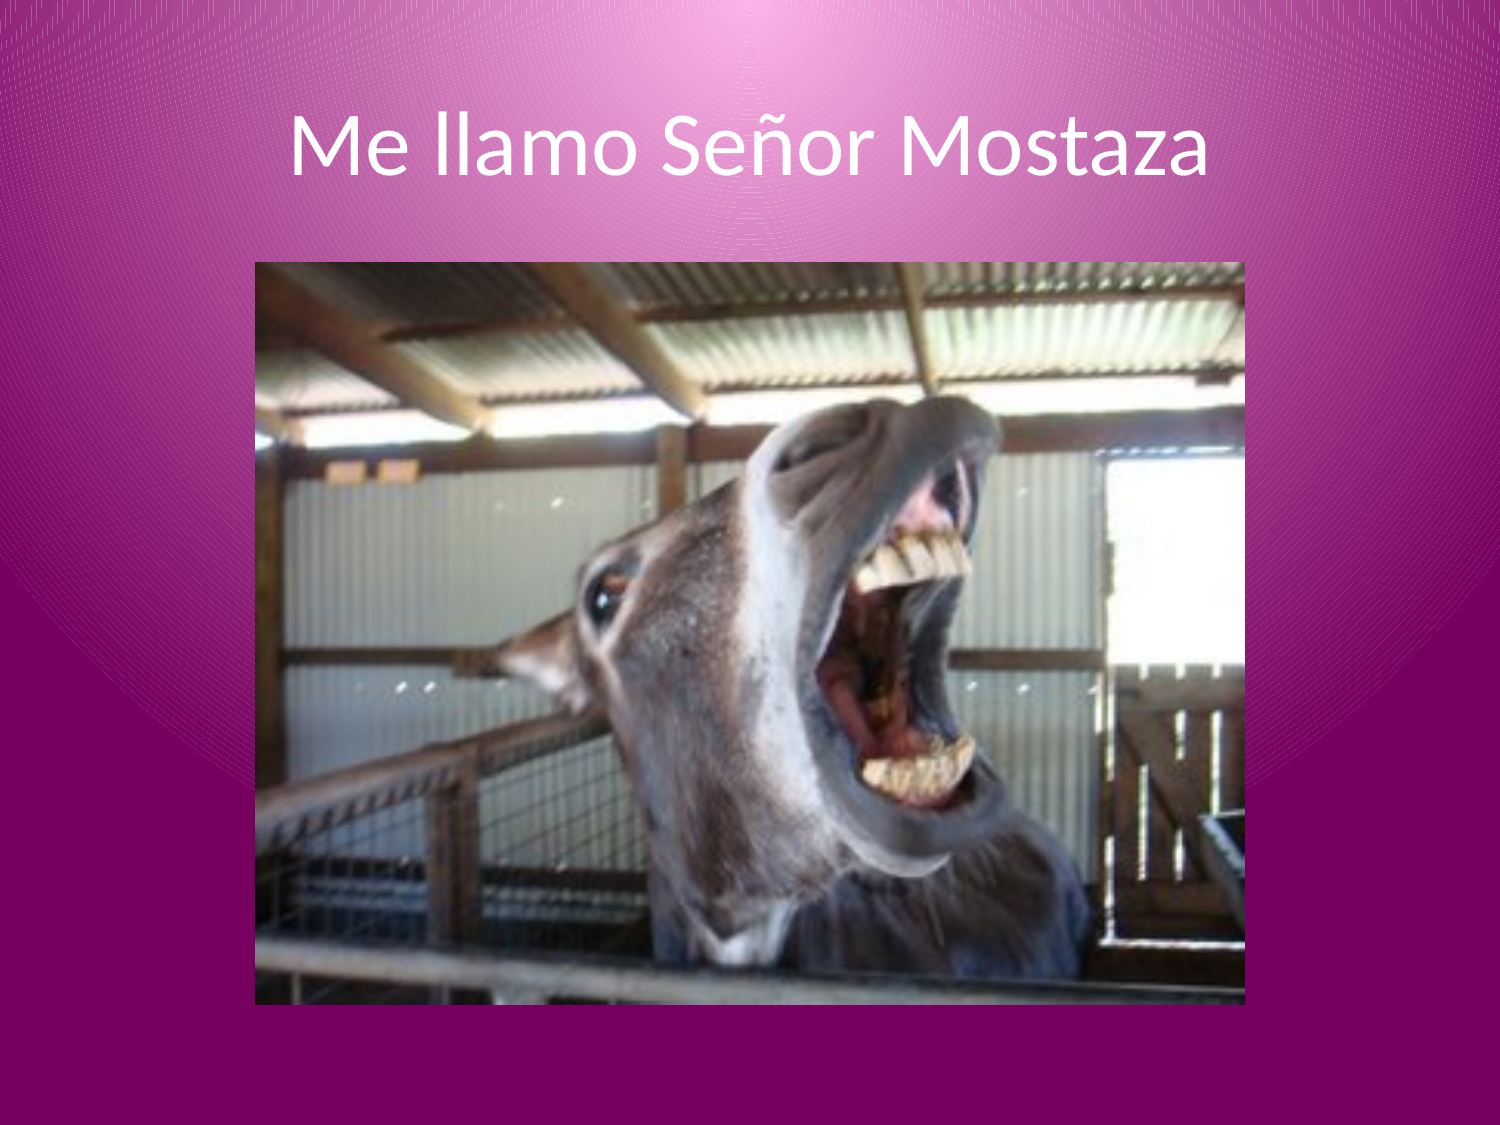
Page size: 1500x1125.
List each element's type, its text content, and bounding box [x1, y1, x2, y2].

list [74, 262, 1426, 1006]
title Me llamo Señor Mostaza [75, 45, 1425, 233]
